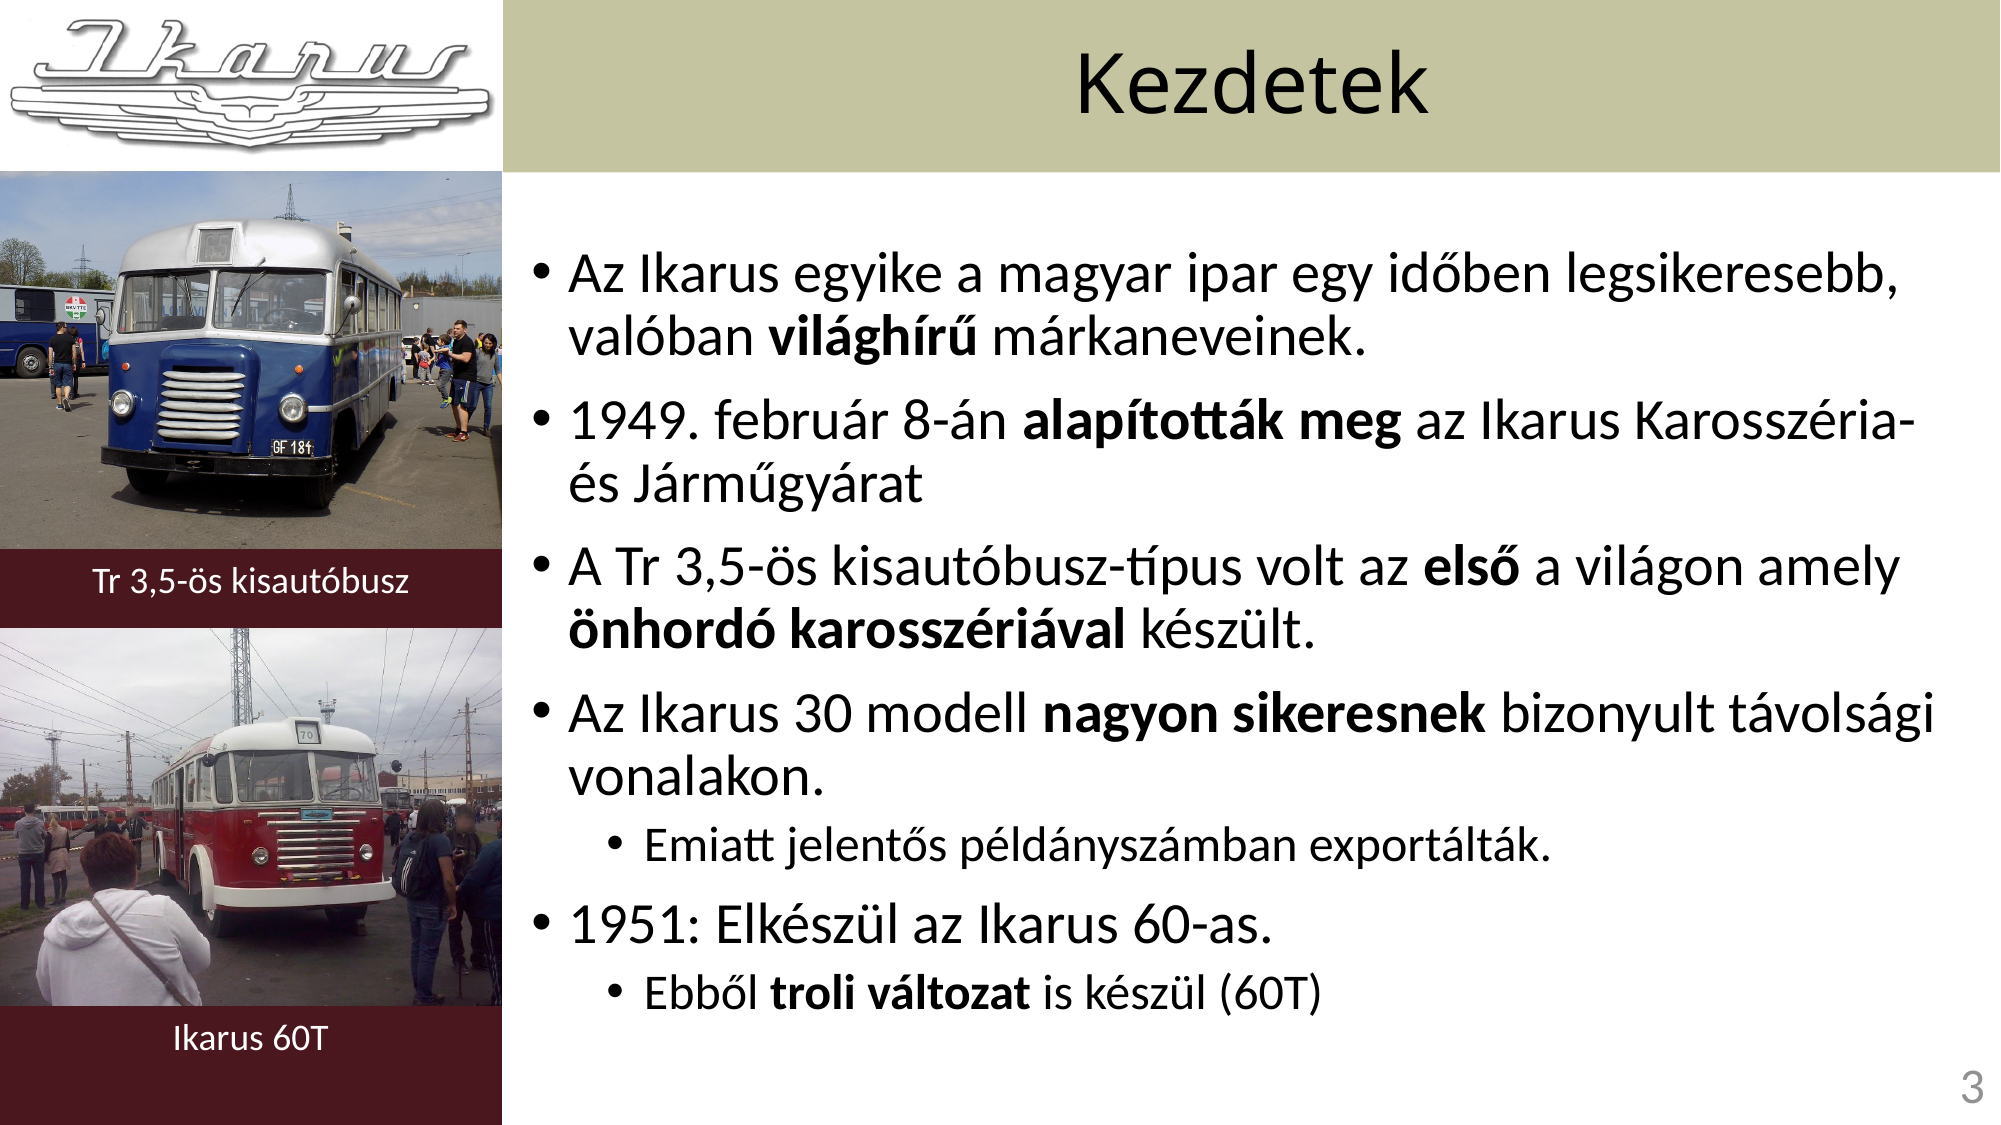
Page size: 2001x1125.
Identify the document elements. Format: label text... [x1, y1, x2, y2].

picture [0, 0, 503, 549]
slide_number 3 [1886, 1042, 2000, 1125]
picture [0, 628, 502, 1006]
title Kezdetek [503, 0, 2000, 173]
list Az Ikarus egyike a magyar ipar egy időben legsikeresebb, valóban világhírű márkaneveinek. 1949. február 8-án alapították meg az Ikarus Karosszéria- és Járműgyárat A Tr 3,5-ös kisautóbusz-típus volt az első a világon amely önhordó karosszériával készült. Az Ikarus 30 modell nagyon sikeresnek bizonyult távolsági vonalakon. Emiatt jelentős példányszámban exportálták. 1951: Elkészül az Ikarus 60-as. Ebből troli változat is készül (60T) [516, 235, 1954, 1032]
text_box Tr 3,5-ös kisautóbusz [0, 549, 502, 609]
text_box Ikarus 60T [0, 1006, 502, 1066]
